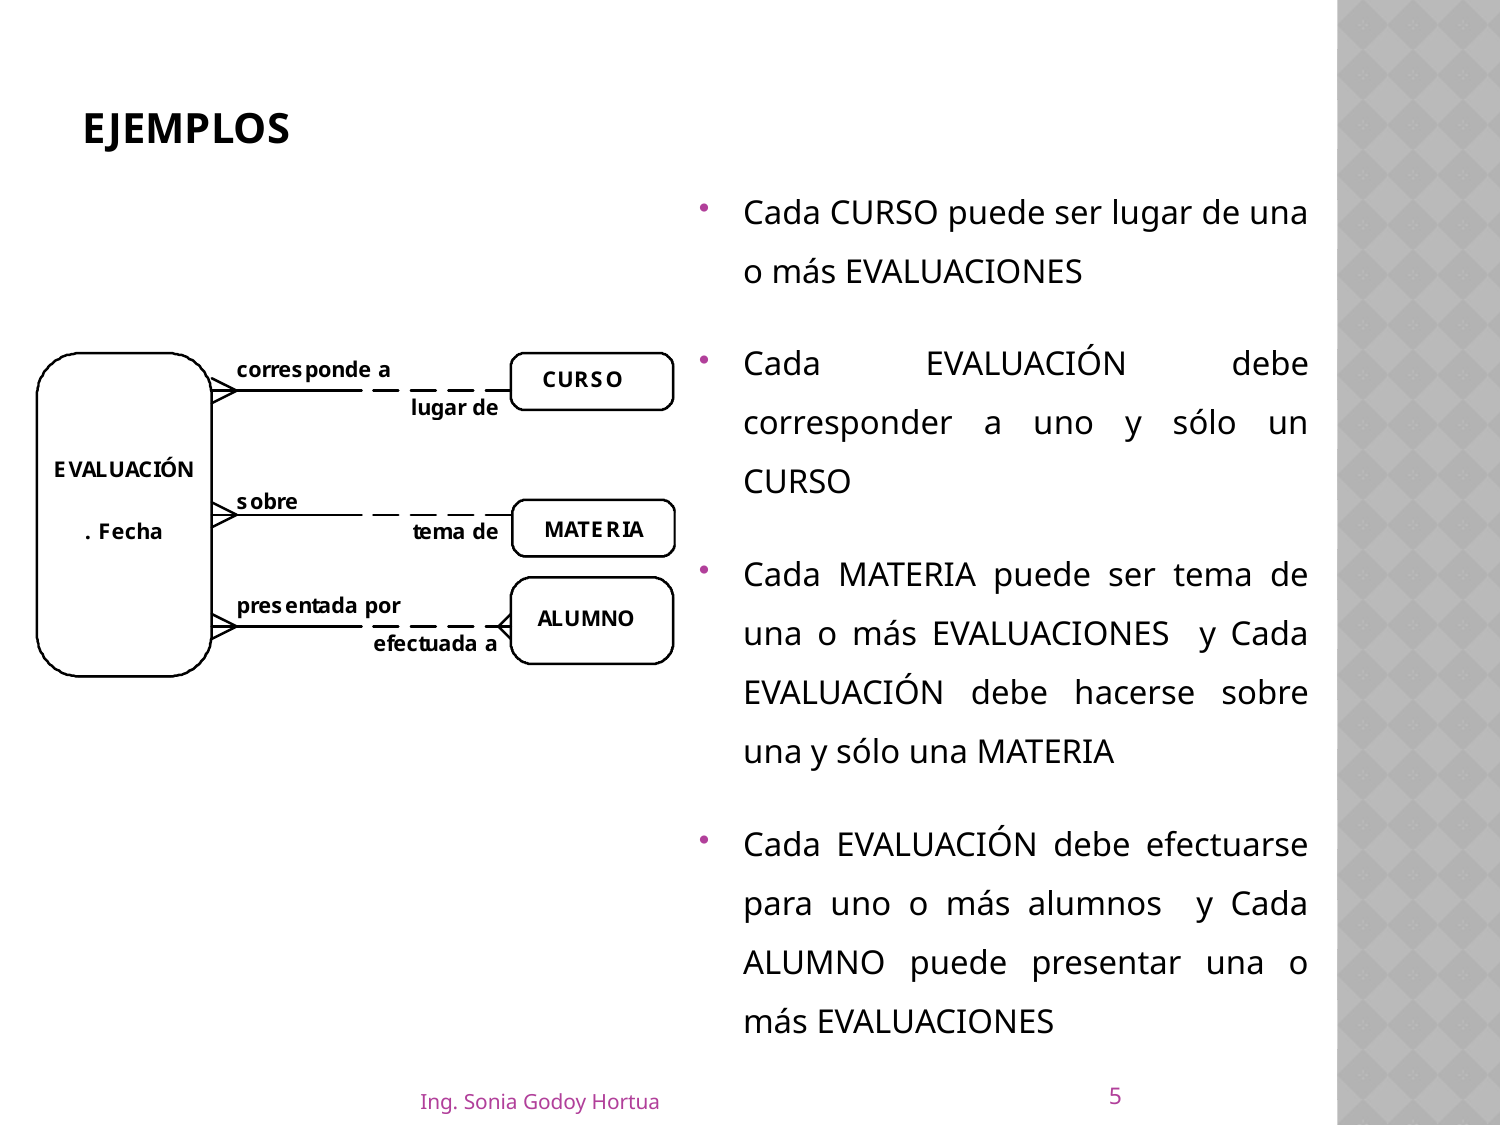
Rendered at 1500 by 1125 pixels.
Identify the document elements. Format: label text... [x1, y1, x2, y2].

list Cada CURSO puede ser lugar de una o más EVALUACIONES Cada EVALUACIÓN debe corresponder a uno y sólo un CURSO Cada MATERIA puede ser tema de una o más EVALUACIONES y Cada EVALUACIÓN debe hacerse sobre una y sólo una MATERIA Cada EVALUACIÓN debe efectuarse para uno o más alumnos y Cada ALUMNO puede presentar una o más EVALUACIONES [685, 164, 1325, 1067]
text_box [34, 351, 677, 679]
title EJEMPLOS [75, 52, 1263, 153]
slide_number 5 [1025, 1075, 1122, 1113]
footer Ing. Sonia Godoy Hortua [75, 1075, 675, 1114]
